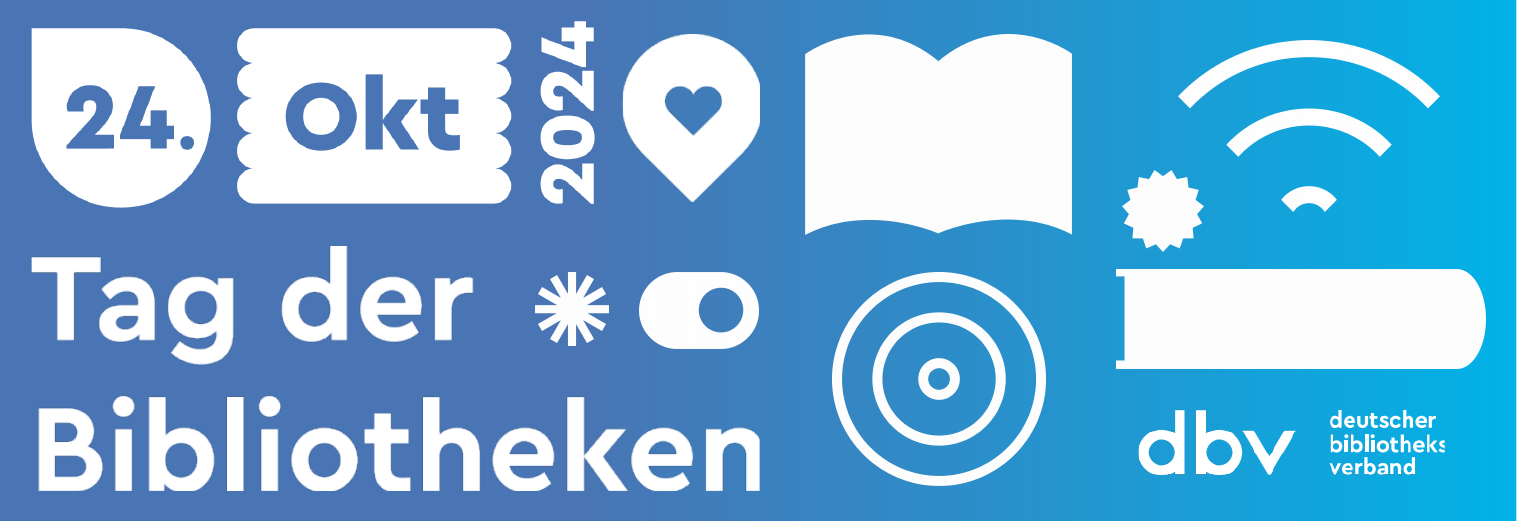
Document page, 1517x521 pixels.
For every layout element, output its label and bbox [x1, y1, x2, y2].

picture [31, 246, 760, 491]
picture [1121, 0, 1438, 269]
picture [31, 21, 516, 208]
picture [832, 272, 1046, 486]
picture [805, 34, 1072, 235]
picture [535, 21, 760, 208]
text_box [1116, 269, 1486, 475]
